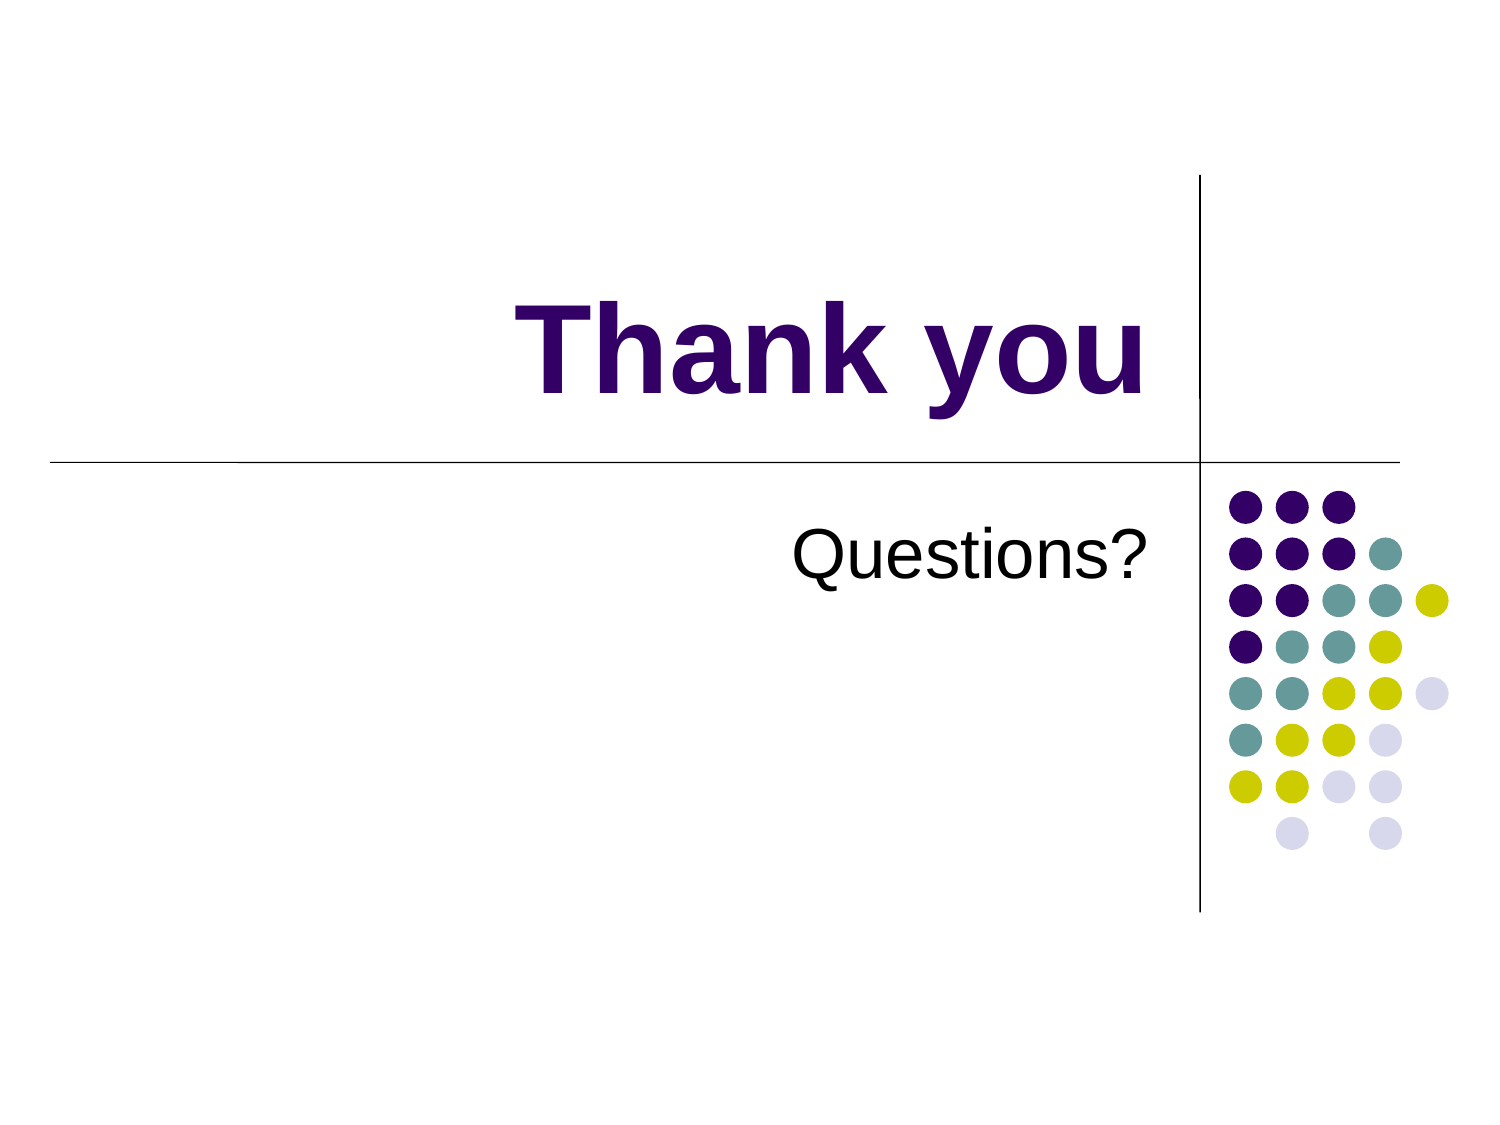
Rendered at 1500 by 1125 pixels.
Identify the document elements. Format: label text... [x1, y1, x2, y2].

title Thank you [51, 76, 1165, 427]
subtitle Questions? [139, 499, 1165, 888]
